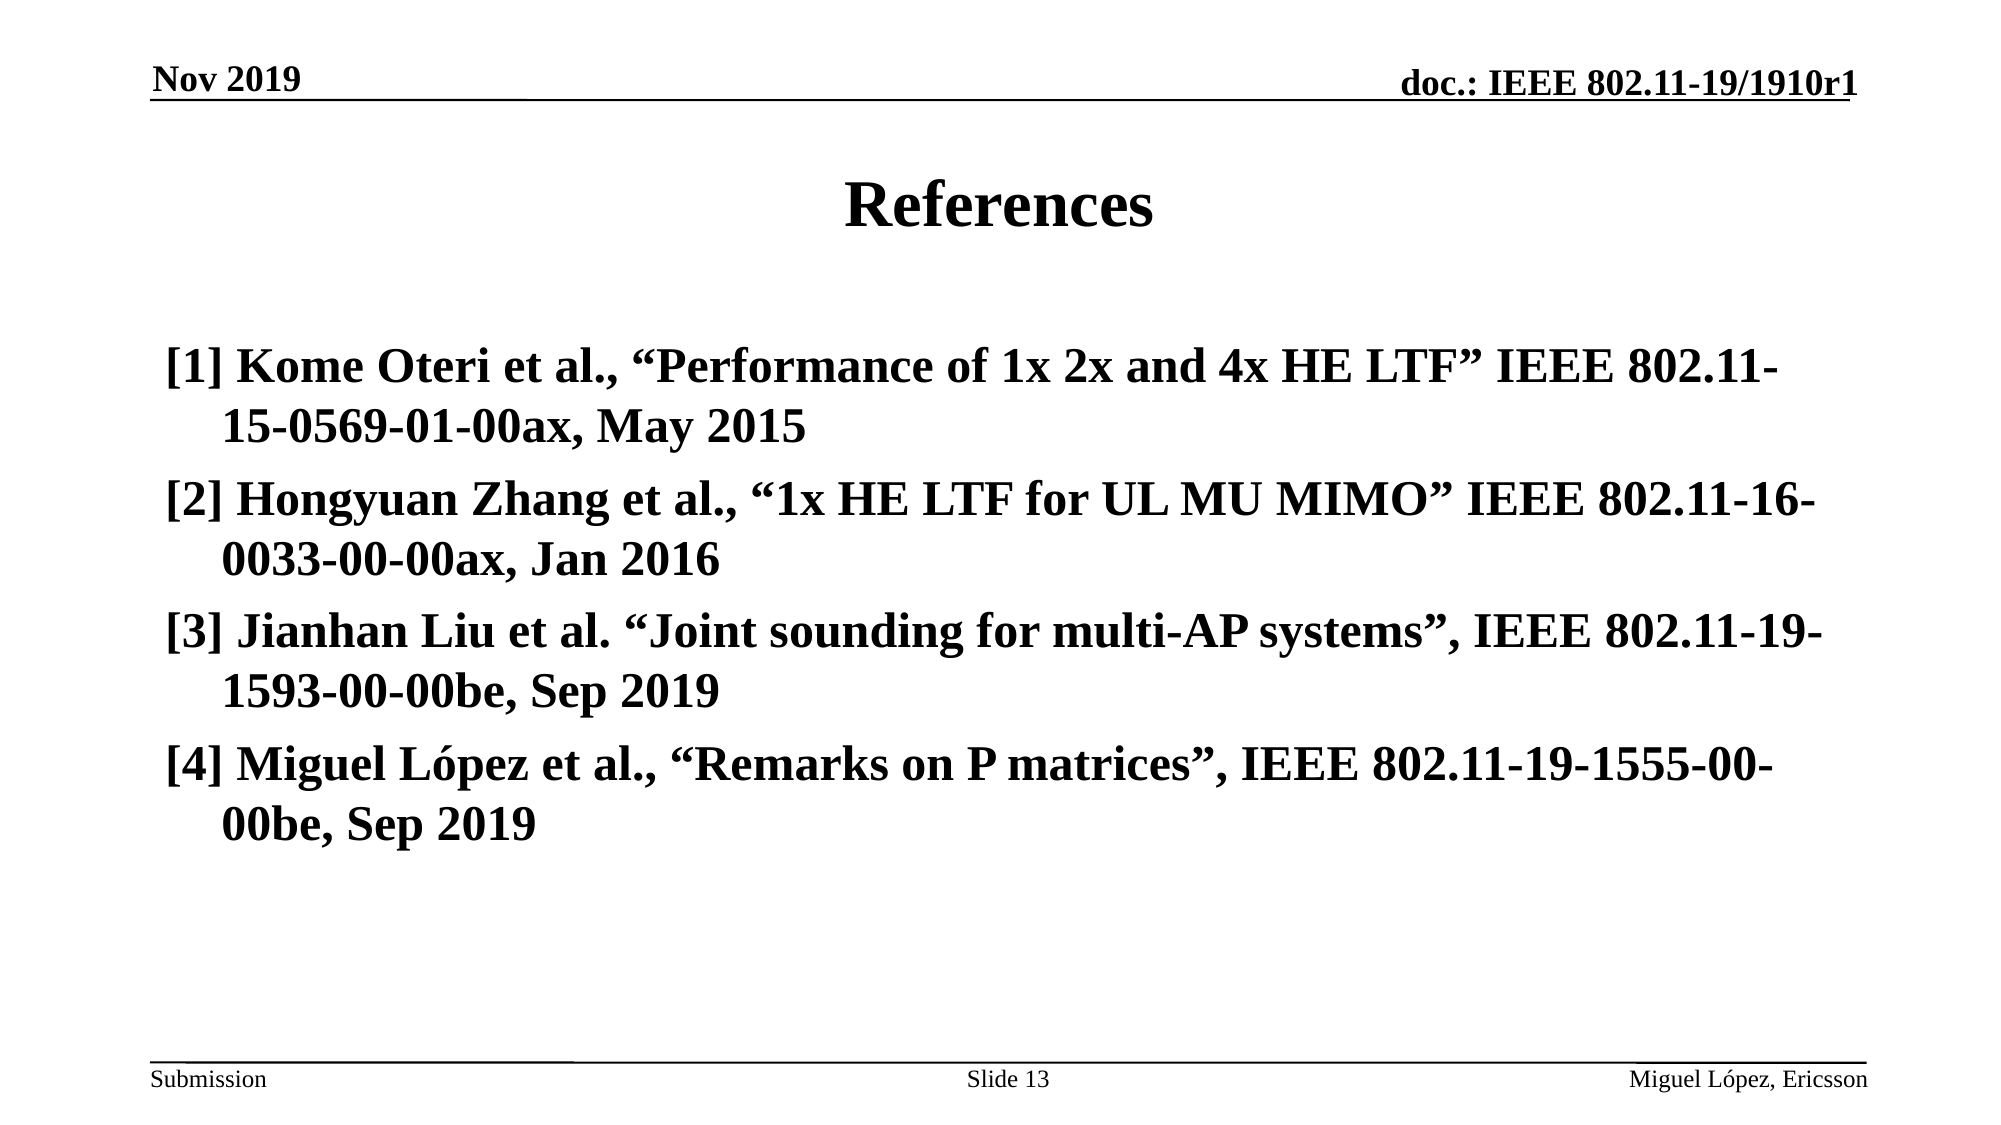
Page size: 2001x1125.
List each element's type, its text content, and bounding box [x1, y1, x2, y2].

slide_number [152, 54, 563, 100]
footer Miguel López, Ericsson [1171, 1061, 1869, 1093]
slide_number Slide 13 [950, 1061, 1067, 1123]
title References [149, 112, 1850, 288]
list [1] Kome Oteri et al., “Performance of 1x 2x and 4x HE LTF” IEEE 802.11-15-0569-01-00ax, May 2015 [2] Hongyuan Zhang et al., “1x HE LTF for UL MU MIMO” IEEE 802.11-16-0033-00-00ax, Jan 2016 [3] Jianhan Liu et al. “Joint sounding for multi-AP systems”, IEEE 802.11-19-1593-00-00be, Sep 2019 [4] Miguel López et al., “Remarks on P matrices”, IEEE 802.11-19-1555-00-00be, Sep 2019 [149, 324, 1850, 1000]
